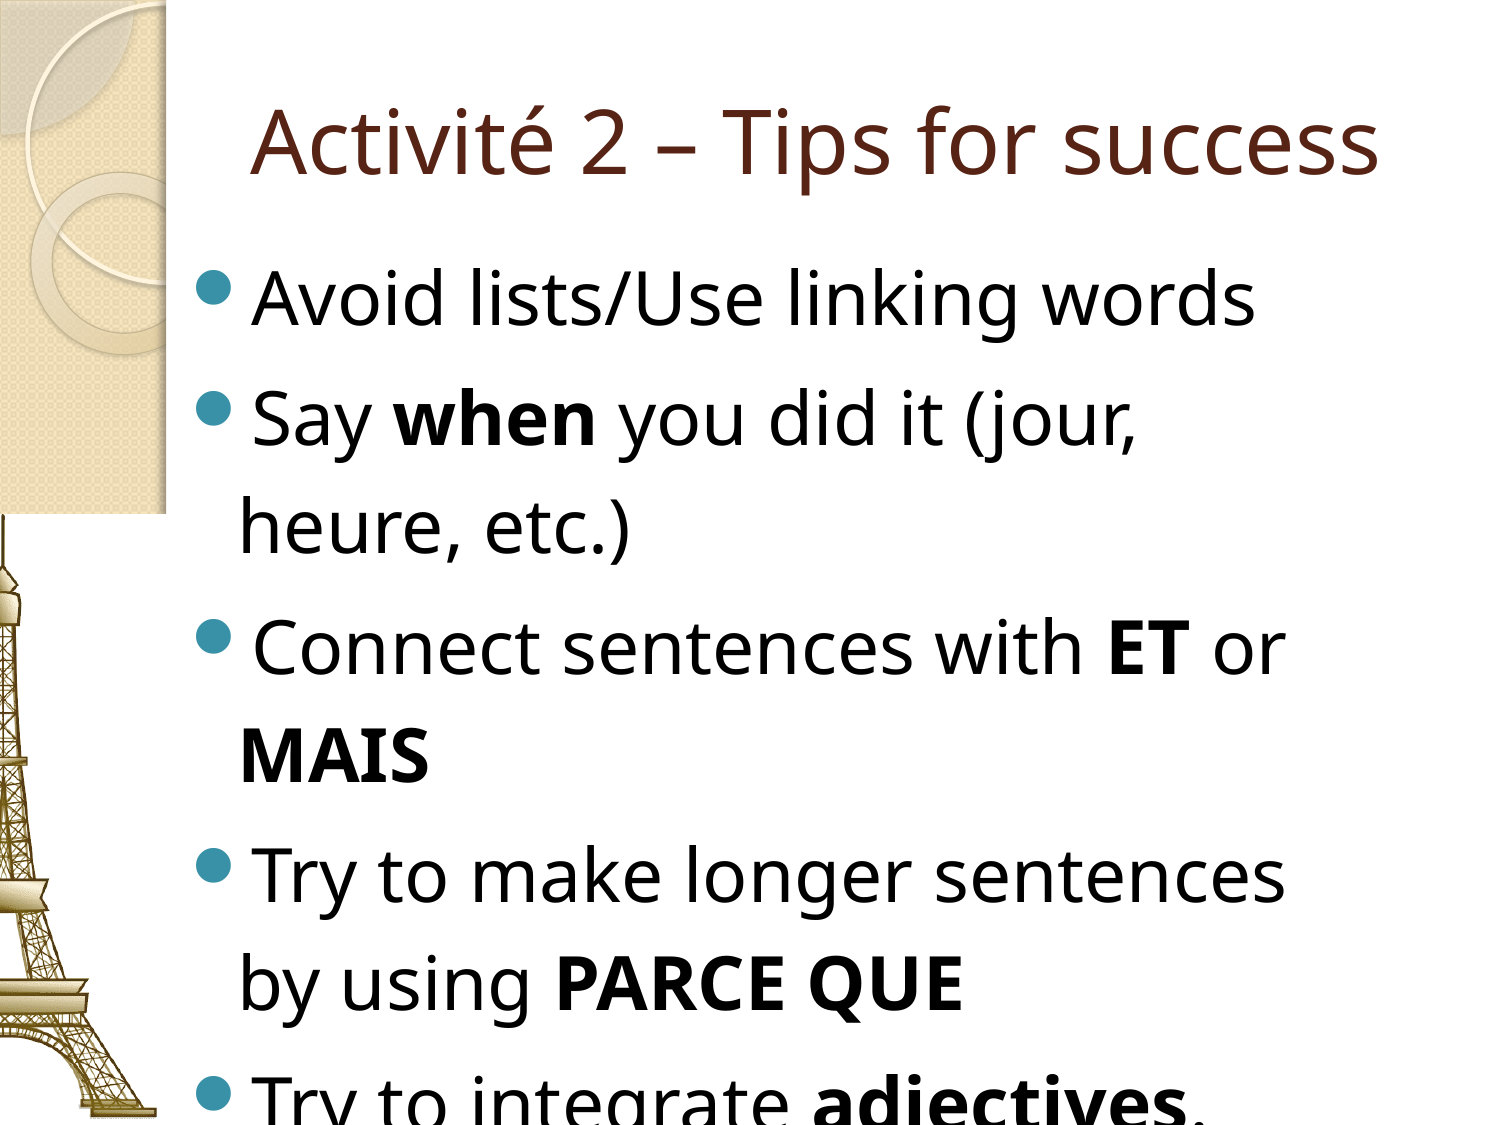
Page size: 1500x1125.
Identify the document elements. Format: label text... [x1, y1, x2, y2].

picture [0, 514, 167, 1125]
list Avoid lists/Use linking words Say when you did it (jour, heure, etc.) Connect sentences with ET or MAIS Try to make longer sentences by using PARCE QUE Try to integrate adjectives. [162, 224, 1400, 1050]
title Activité 2 – Tips for success [235, 45, 1466, 233]
